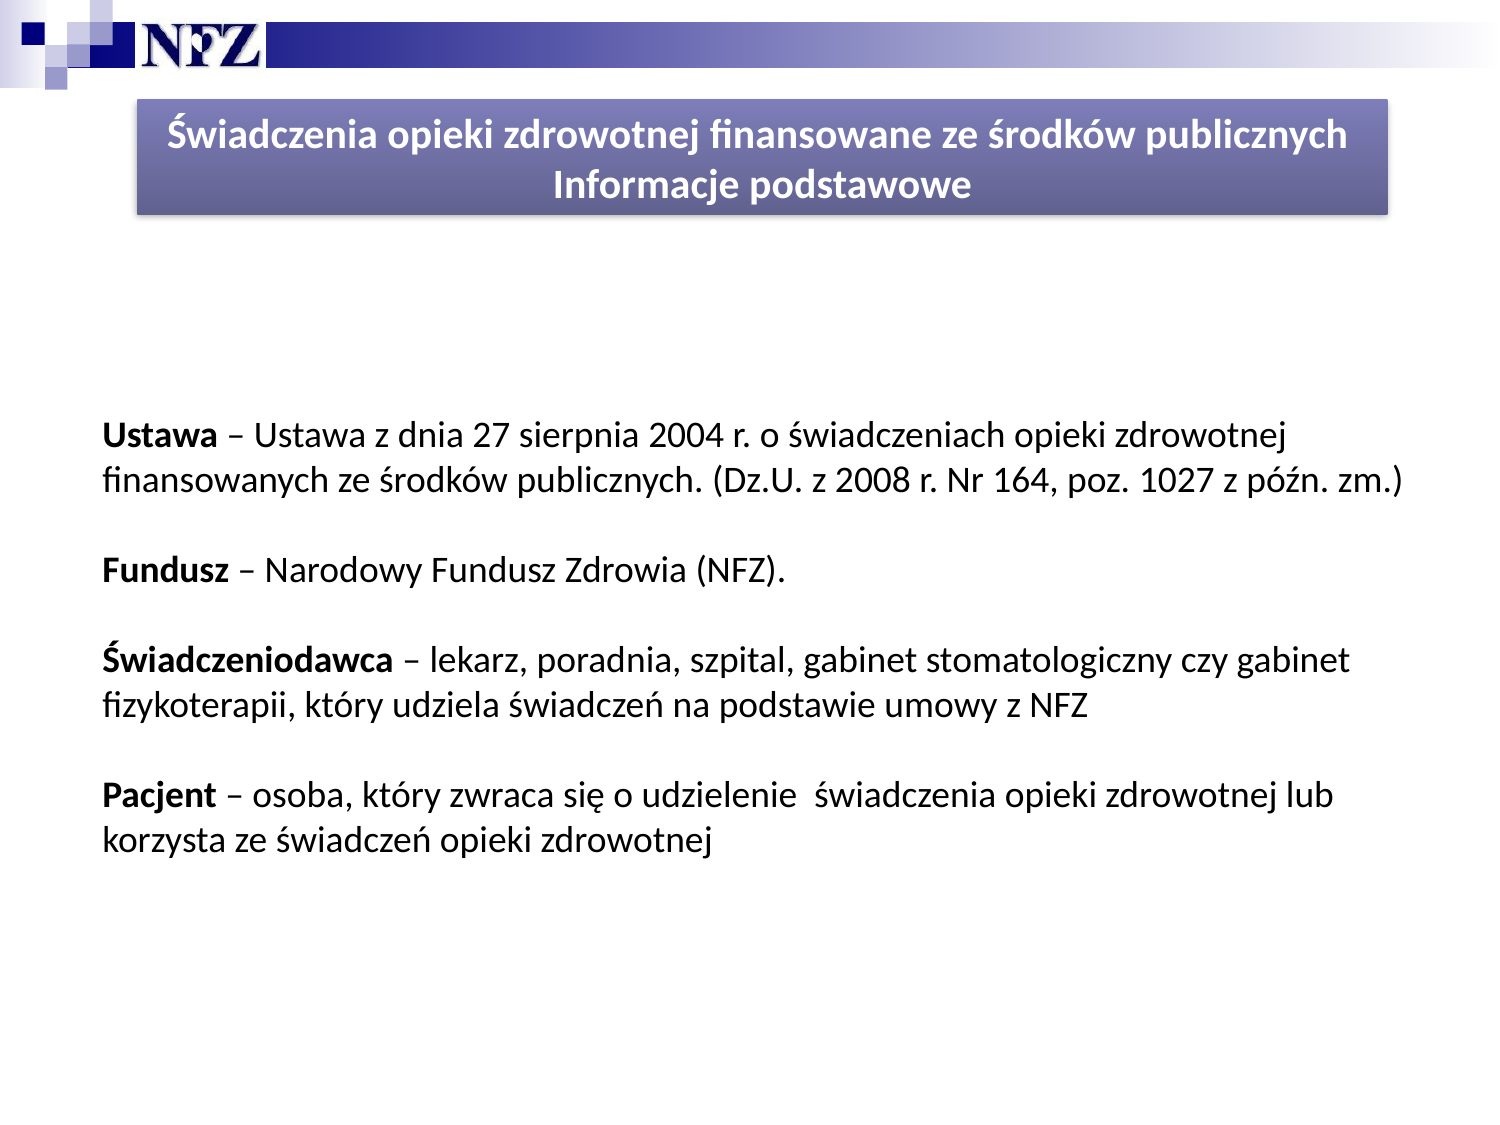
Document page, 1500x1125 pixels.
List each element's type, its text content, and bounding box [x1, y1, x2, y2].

text_box Świadczenia opieki zdrowotnej finansowane ze środków publicznych Informacje podstawowe [137, 99, 1388, 215]
text_box Ustawa – Ustawa z dnia 27 sierpnia 2004 r. o świadczeniach opieki zdrowotnej finansowanych ze środków publicznych. (Dz.U. z 2008 r. Nr 164, poz. 1027 z późn. zm.) Fundusz – Narodowy Fundusz Zdrowia (NFZ). Świadczeniodawca – lekarz, poradnia, szpital, gabinet stomatologiczny czy gabinet fizykoterapii, który udziela świadczeń na podstawie umowy z NFZ Pacjent – osoba, który zwraca się o udzielenie świadczenia opieki zdrowotnej lub korzysta ze świadczeń opieki zdrowotnej [87, 312, 1450, 868]
picture [135, 18, 266, 74]
